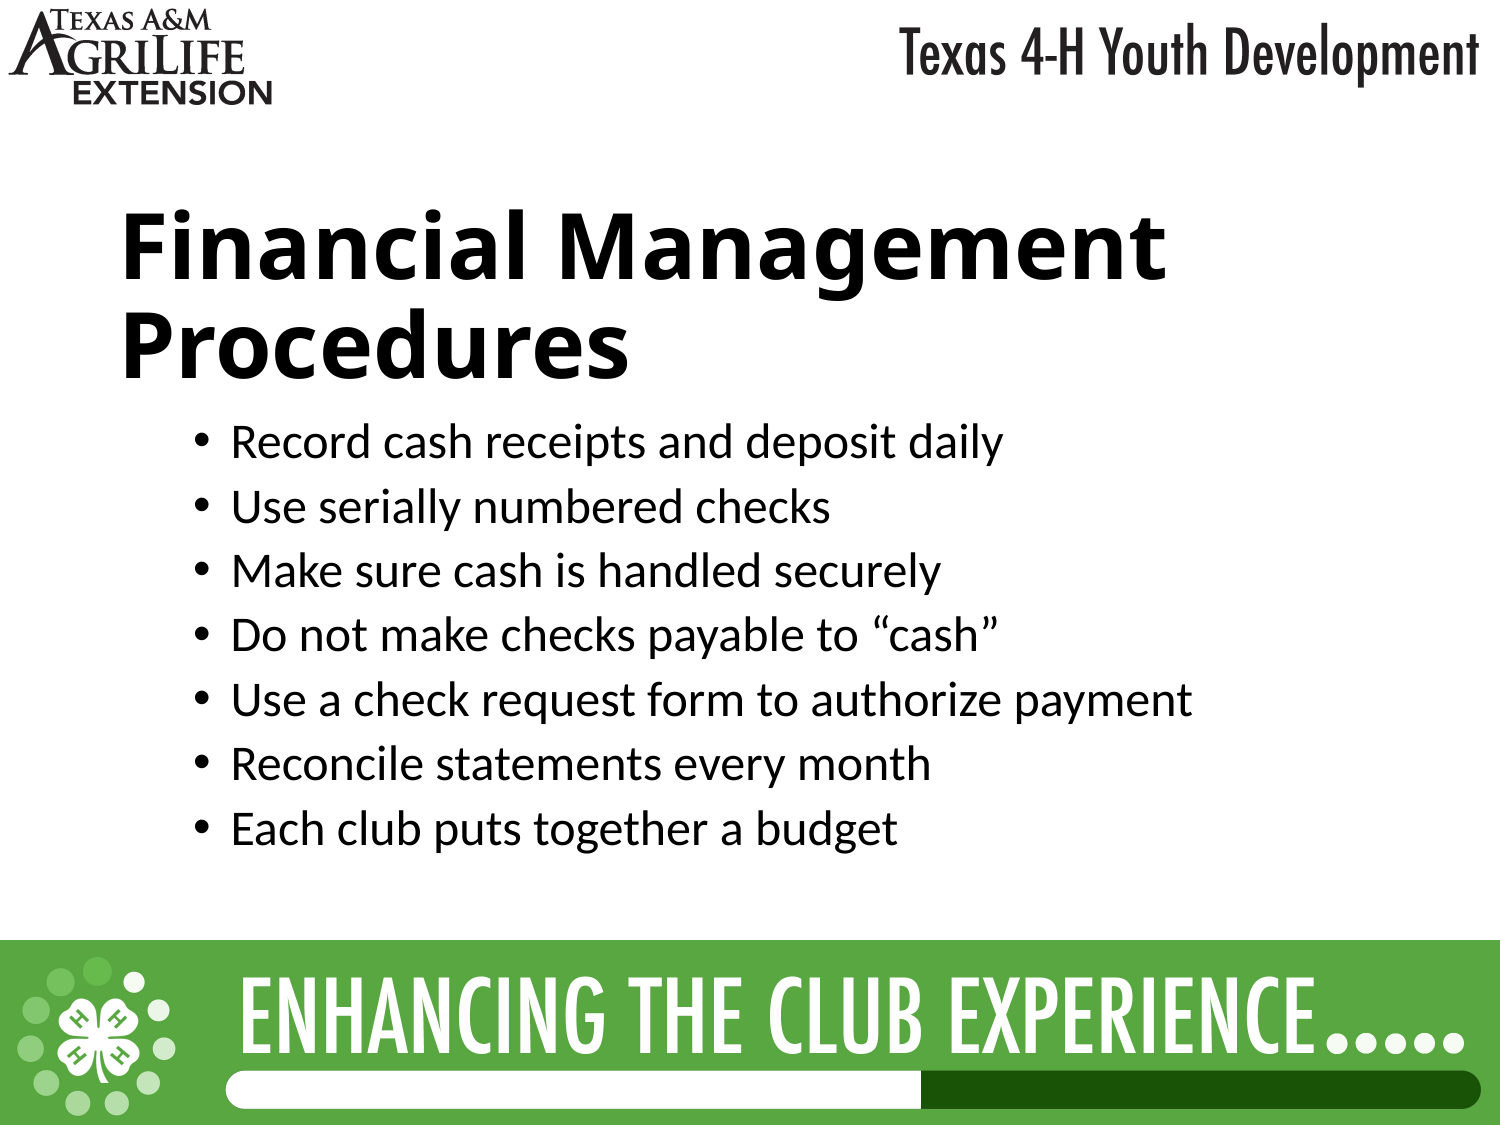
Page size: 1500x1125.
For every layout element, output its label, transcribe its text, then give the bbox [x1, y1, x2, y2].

list Record cash receipts and deposit daily Use serially numbered checks Make sure cash is handled securely Do not make checks payable to “cash” Use a check request form to authorize payment Reconcile statements every month Each club puts together a budget [103, 408, 1397, 924]
title Financial Management Procedures [103, 190, 1469, 409]
picture [0, 0, 1500, 1125]
